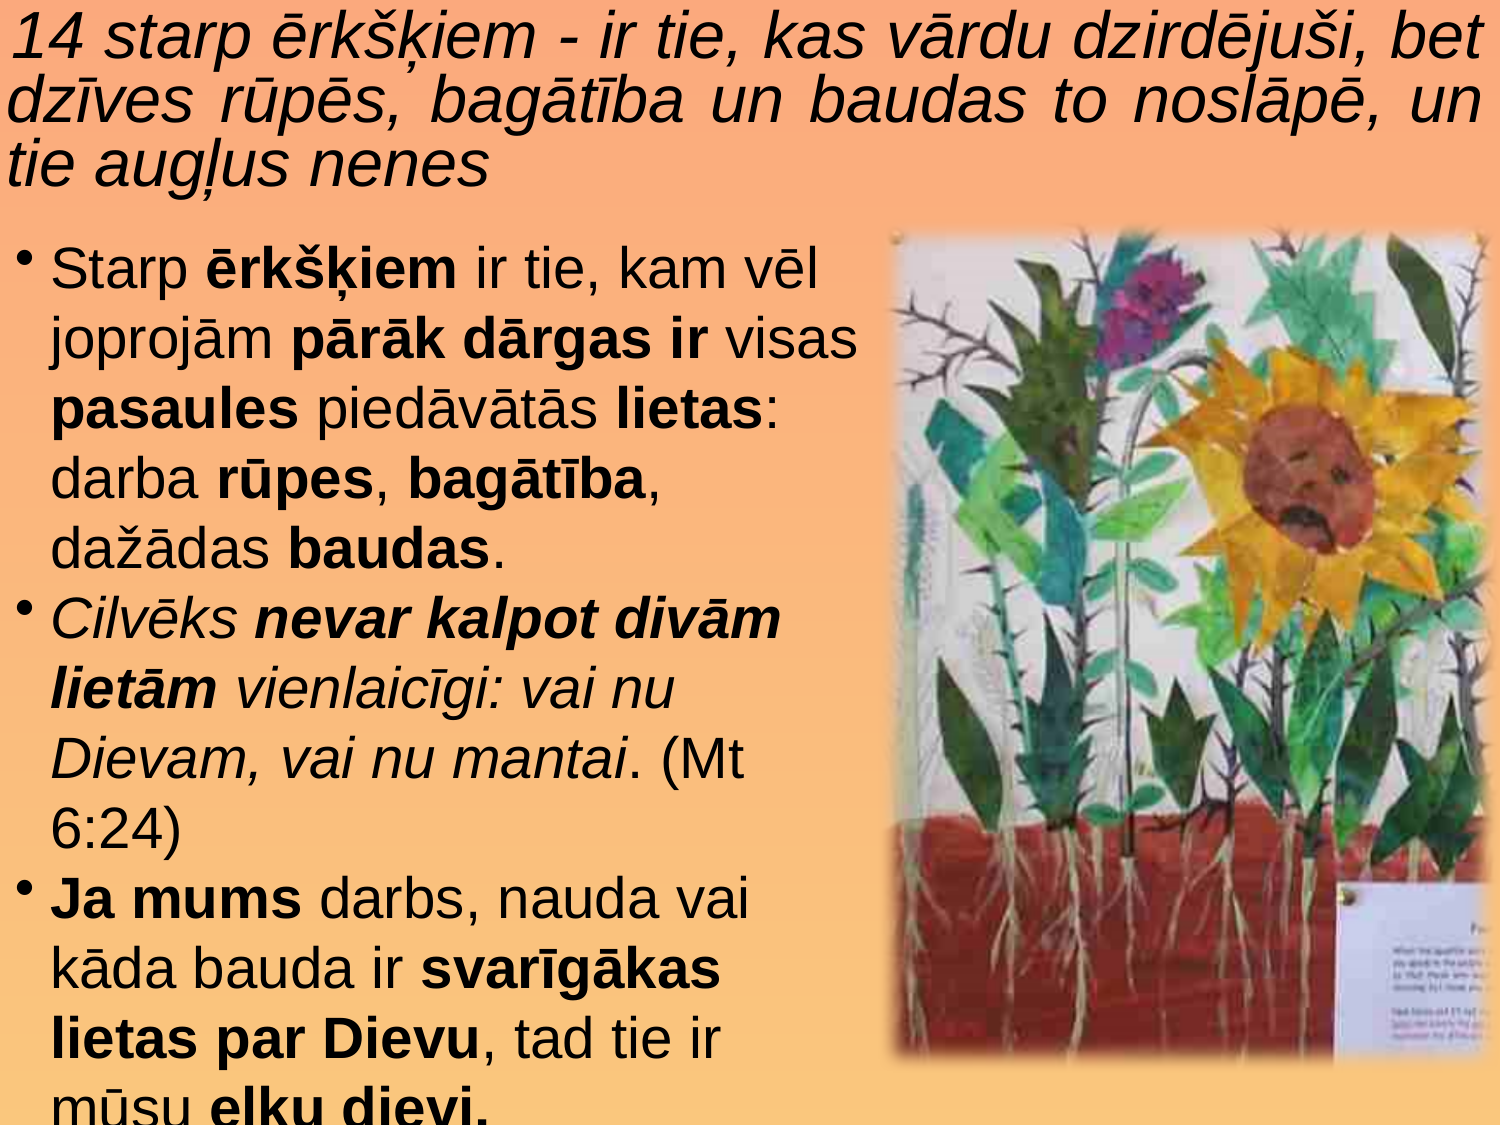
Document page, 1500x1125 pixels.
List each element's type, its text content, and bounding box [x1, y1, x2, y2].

picture [878, 219, 1500, 1073]
list 14 starp ērkšķiem - ir tie, kas vārdu dzirdējuši, bet dzīves rūpēs, bagātība un baudas to noslāpē, un tie augļus nenes [0, 0, 1500, 198]
text_box Starp ērkšķiem ir tie, kam vēl joprojām pārāk dārgas ir visas pasaules piedāvātās lietas: darba rūpes, bagātība, dažādas baudas. Cilvēks nevar kalpot divām lietām vienlaicīgi: vai nu Dievam, vai nu mantai. (Mt 6:24) Ja mums darbs, nauda vai kāda bauda ir svarīgākas lietas par Dievu, tad tie ir mūsu elku dievi. [0, 222, 891, 1125]
